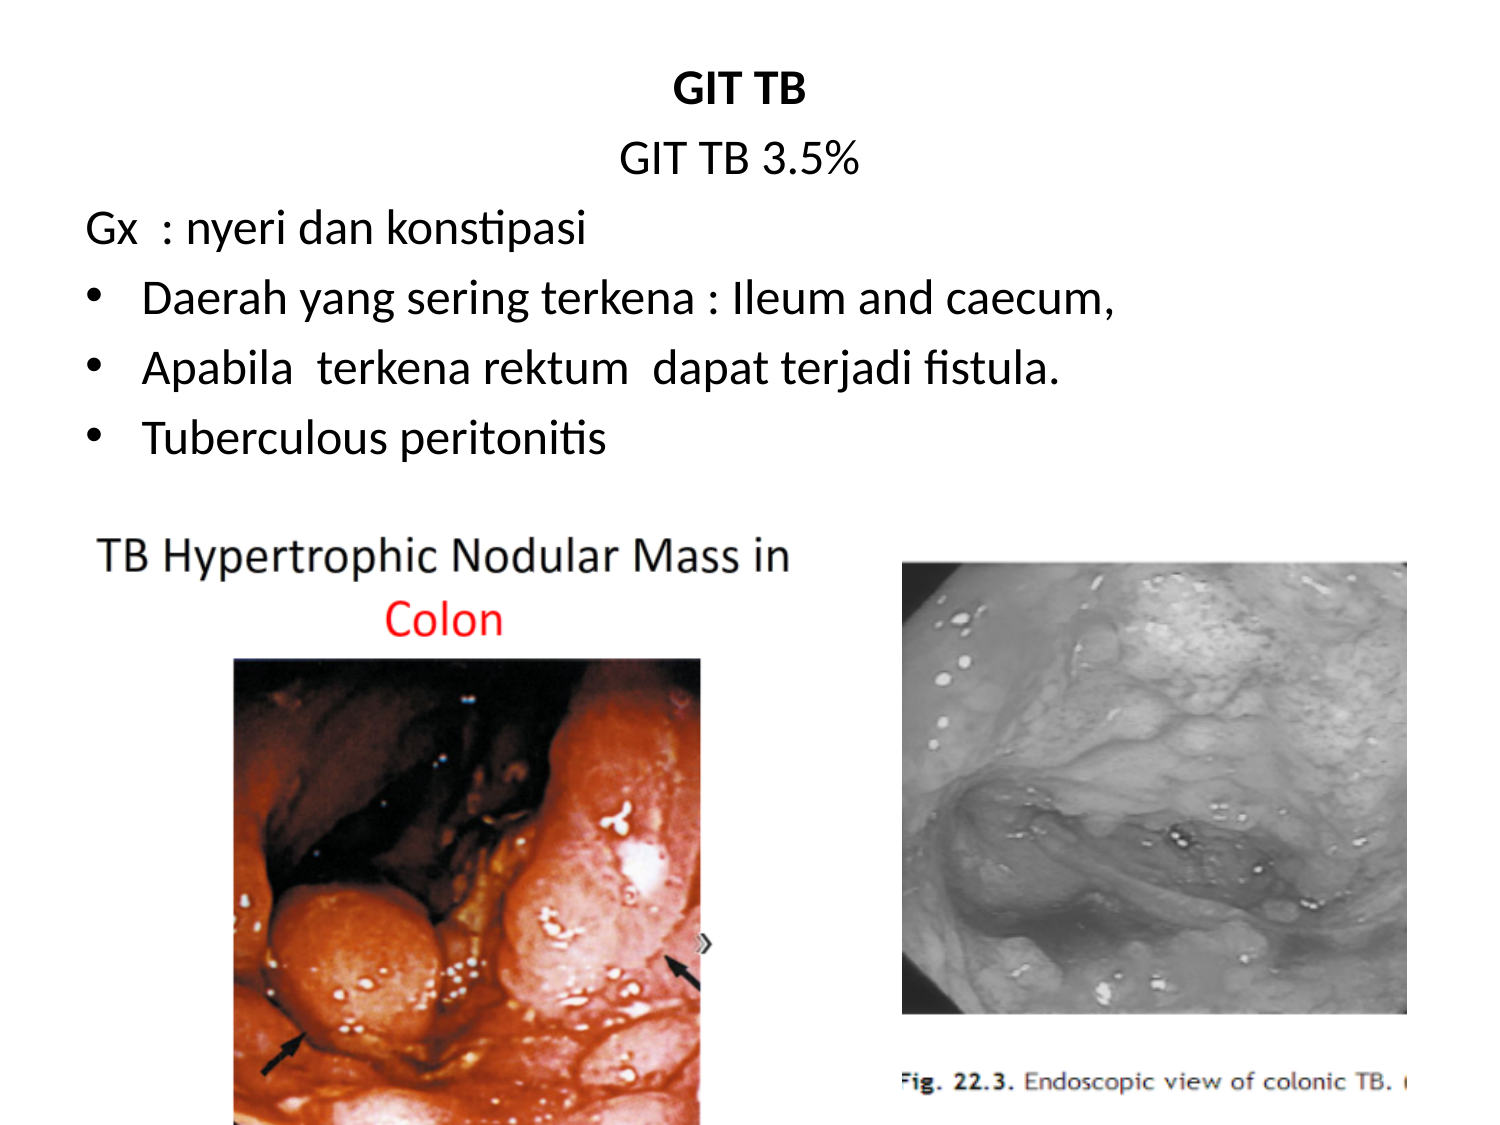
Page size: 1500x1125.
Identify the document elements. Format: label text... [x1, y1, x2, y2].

picture [81, 527, 809, 1125]
picture [902, 550, 1407, 1105]
list GIT TB GIT TB 3.5% Gx : nyeri dan konstipasi Daerah yang sering terkena : Ileum and caecum, Apabila terkena rektum dapat terjadi fistula. Tuberculous peritonitis [70, 46, 1421, 1008]
